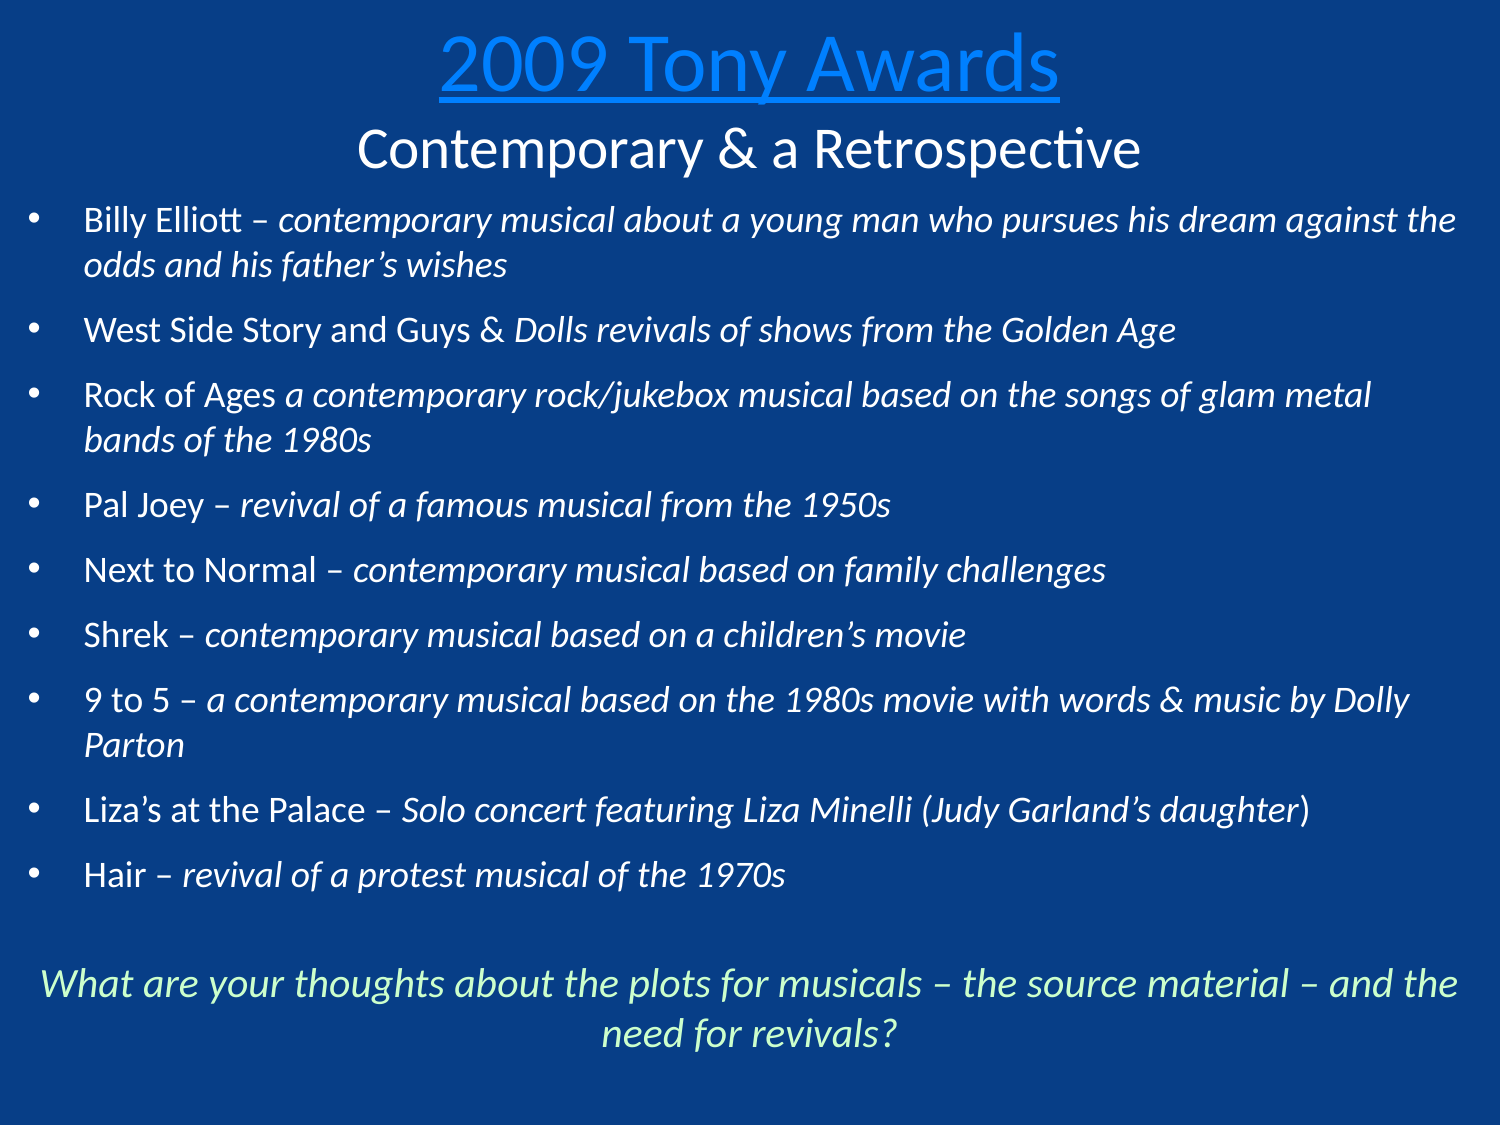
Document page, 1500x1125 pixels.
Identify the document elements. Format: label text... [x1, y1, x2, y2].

list Billy Elliott – contemporary musical about a young man who pursues his dream against the odds and his father’s wishes West Side Story and Guys & Dolls revivals of shows from the Golden Age Rock of Ages a contemporary rock/jukebox musical based on the songs of glam metal bands of the 1980s Pal Joey – revival of a famous musical from the 1950s Next to Normal – contemporary musical based on family challenges Shrek – contemporary musical based on a children’s movie 9 to 5 – a contemporary musical based on the 1980s movie with words & music by Dolly Parton Liza’s at the Palace – Solo concert featuring Liza Minelli (Judy Garland’s daughter) Hair – revival of a protest musical of the 1970s What are your thoughts about the plots for musicals – the source material – and the need for revivals? [12, 187, 1488, 1075]
title 2009 Tony Awards Contemporary & a Retrospective [75, 0, 1425, 187]
